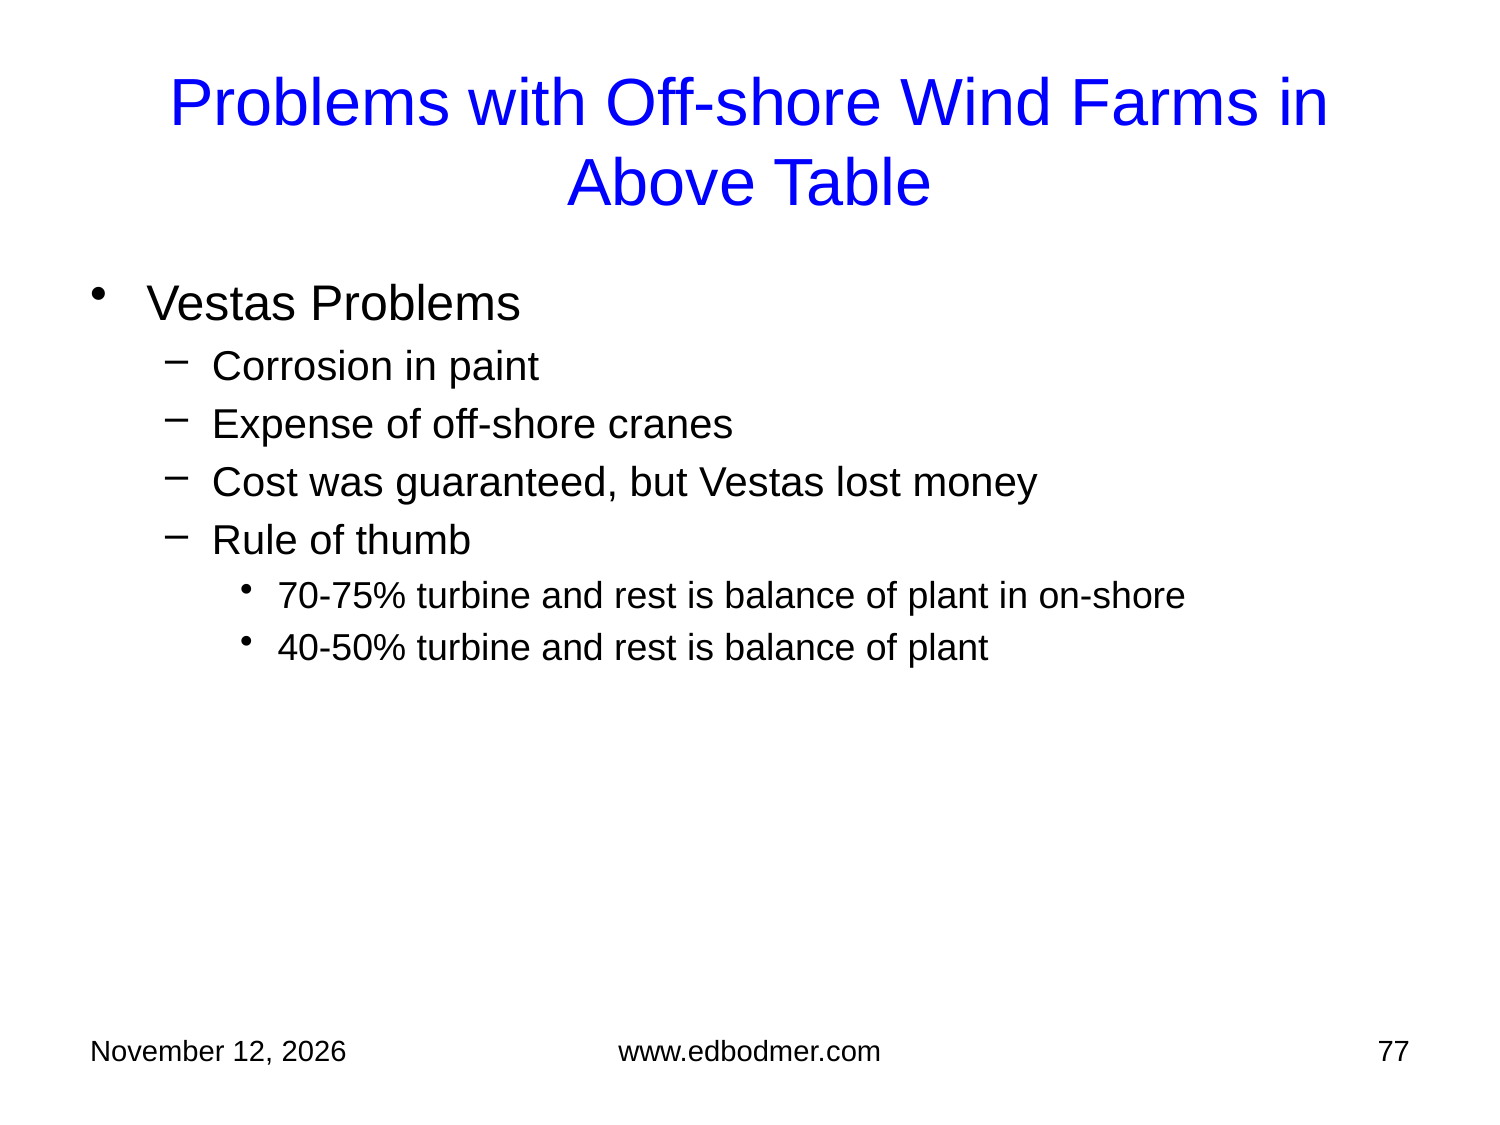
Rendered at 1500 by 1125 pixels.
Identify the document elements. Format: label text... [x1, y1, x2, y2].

footer www.edbodmer.com [512, 1024, 988, 1103]
slide_number 77 [1074, 1024, 1426, 1103]
title Problems with Off-shore Wind Farms in Above Table [74, 44, 1426, 233]
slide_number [74, 1024, 426, 1103]
list Vestas Problems Corrosion in paint Expense of off-shore cranes Cost was guaranteed, but Vestas lost money Rule of thumb 70-75% turbine and rest is balance of plant in on-shore 40-50% turbine and rest is balance of plant [74, 262, 1426, 1006]
